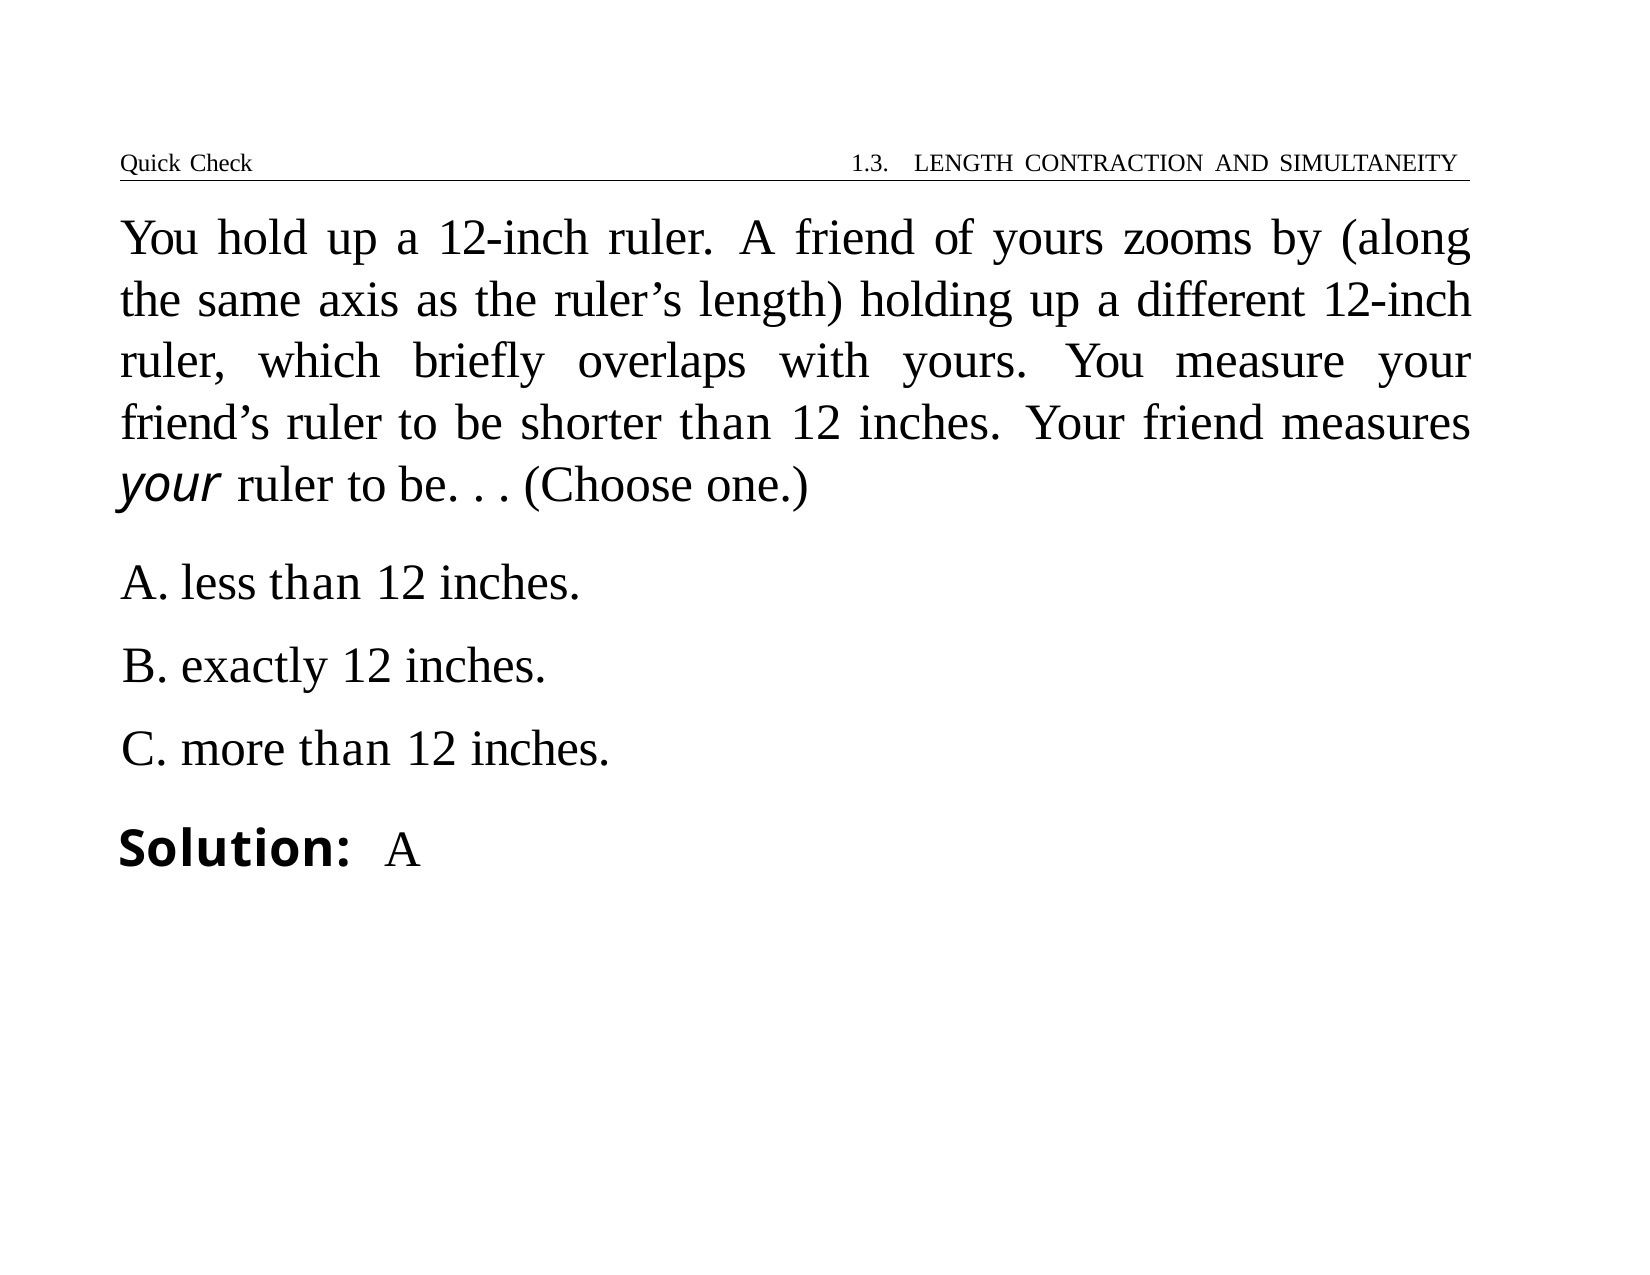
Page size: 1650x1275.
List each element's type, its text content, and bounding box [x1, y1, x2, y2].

text_box Quick Check 1.3. LENGTH CONTRACTION AND SIMULTANEITY [117, 144, 1473, 176]
text_box less than 12 inches. exactly 12 inches. more than 12 inches. Solution: A [116, 524, 613, 877]
title You hold up a 12-inch ruler. A friend of yours zooms by (along the same axis as the ruler’s length) holding up a different 12-inch ruler, which briefly overlaps with yours. You measure your friend’s ruler to be shorter than 12 inches. Your friend measures your ruler to be. . . (Choose one.) [117, 201, 1473, 512]
